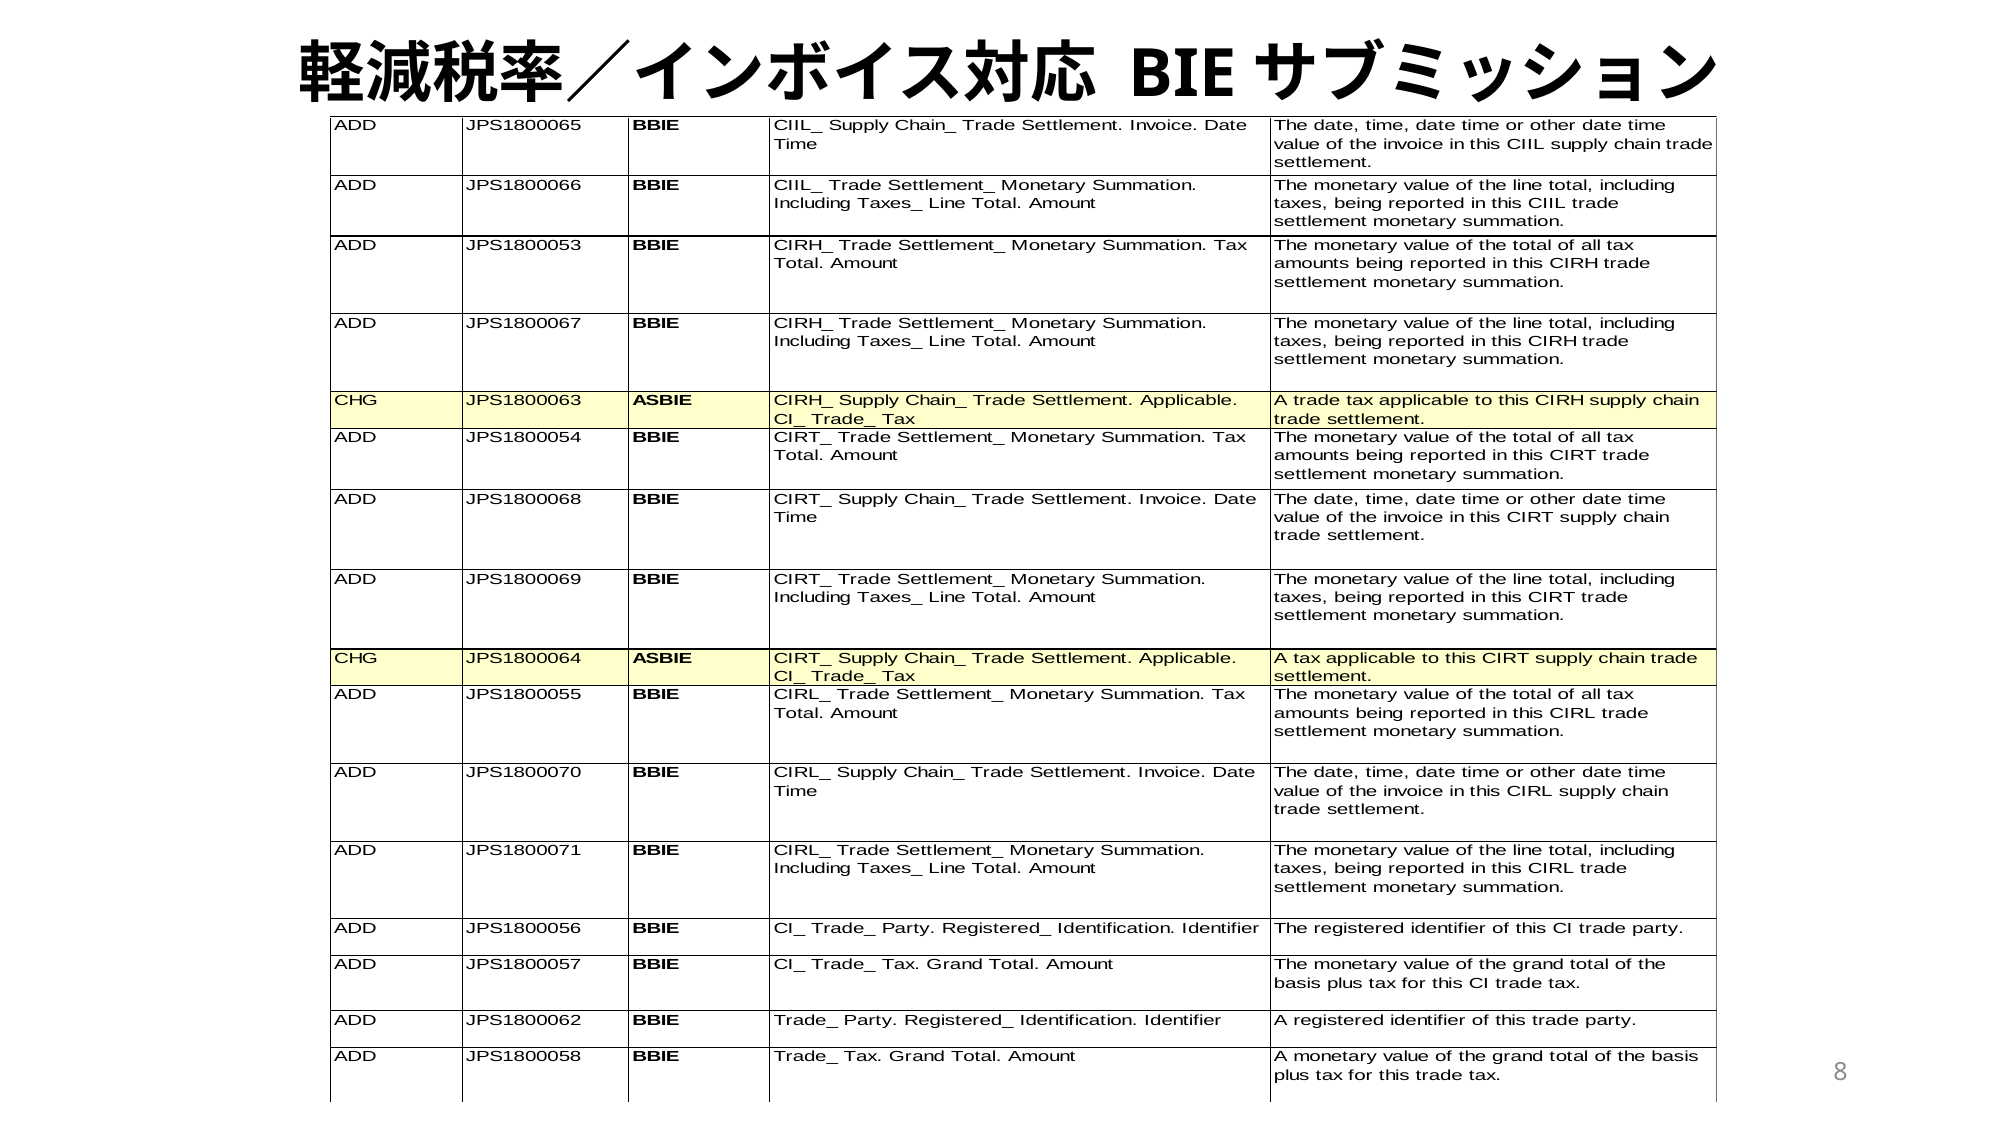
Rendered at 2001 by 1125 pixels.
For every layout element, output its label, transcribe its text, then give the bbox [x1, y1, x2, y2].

slide_number 8 [1718, 1042, 1863, 1103]
picture [329, 115, 1718, 1103]
text_box 軽減税率／インボイス対応 BIEサブミッション [204, 22, 1815, 117]
